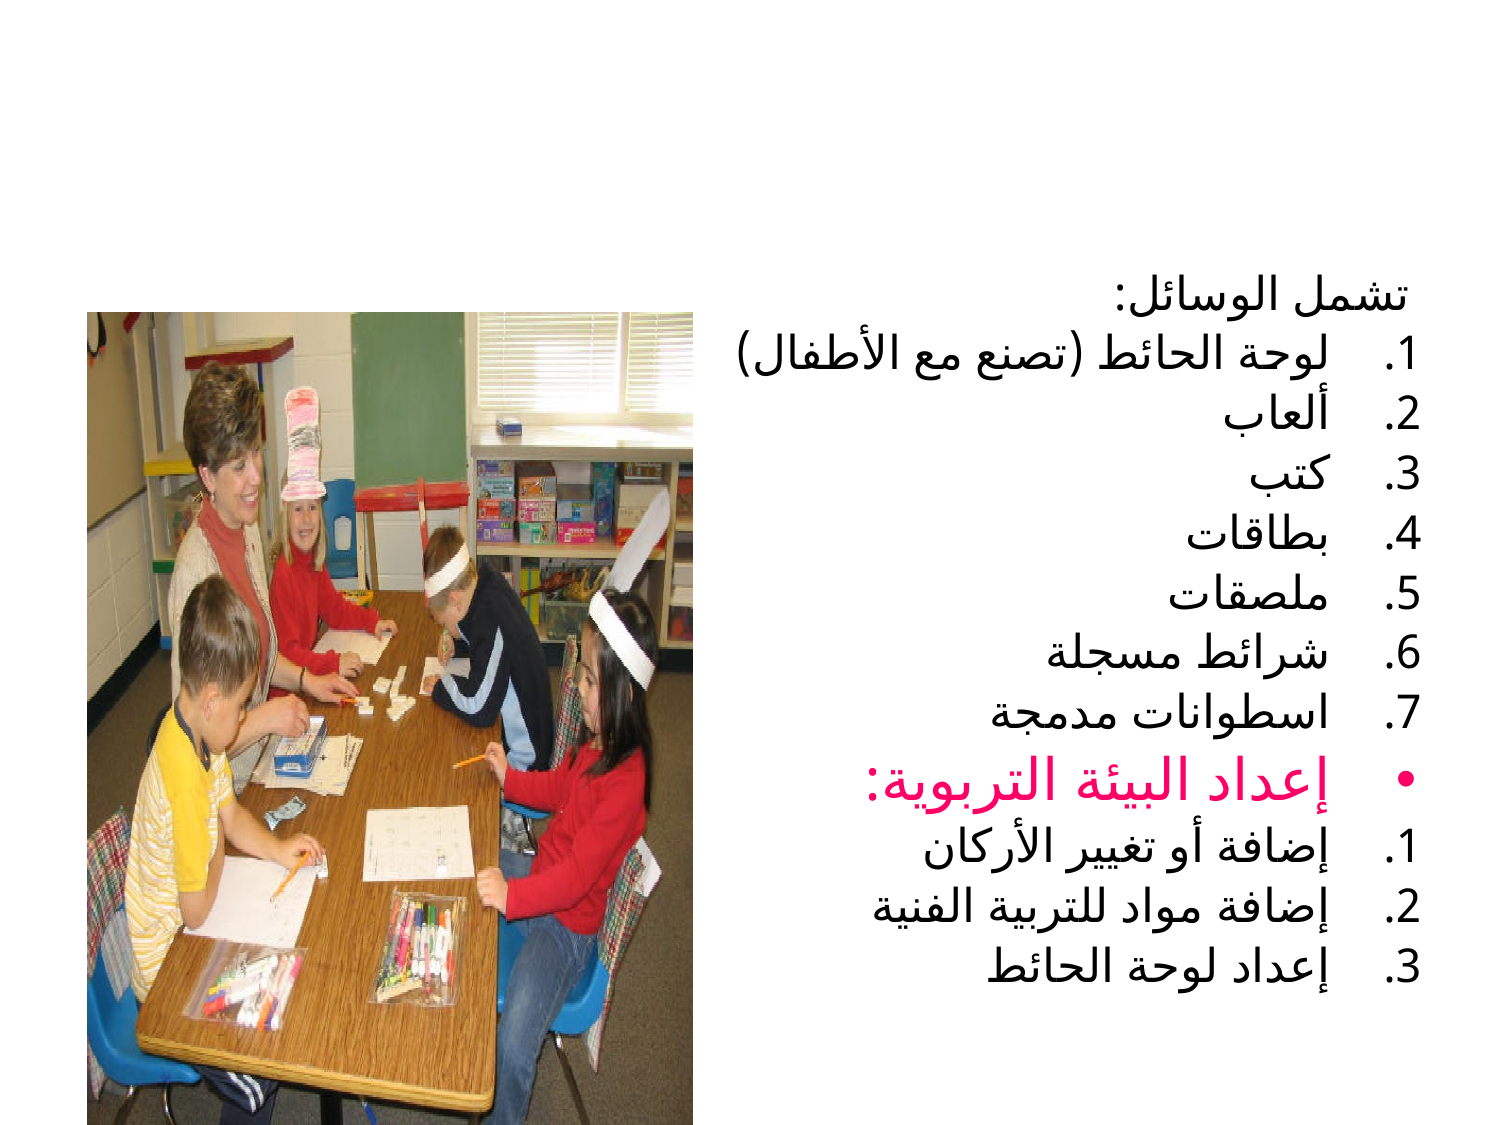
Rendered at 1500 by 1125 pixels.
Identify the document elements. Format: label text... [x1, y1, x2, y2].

list تشمل الوسائل: لوحة الحائط (تصنع مع الأطفال) ألعاب كتب بطاقات ملصقات شرائط مسجلة اسطوانات مدمجة إعداد البيئة التربوية: إضافة أو تغيير الأركان إضافة مواد للتربية الفنية إعداد لوحة الحائط [75, 262, 1425, 1005]
picture [87, 312, 693, 1125]
